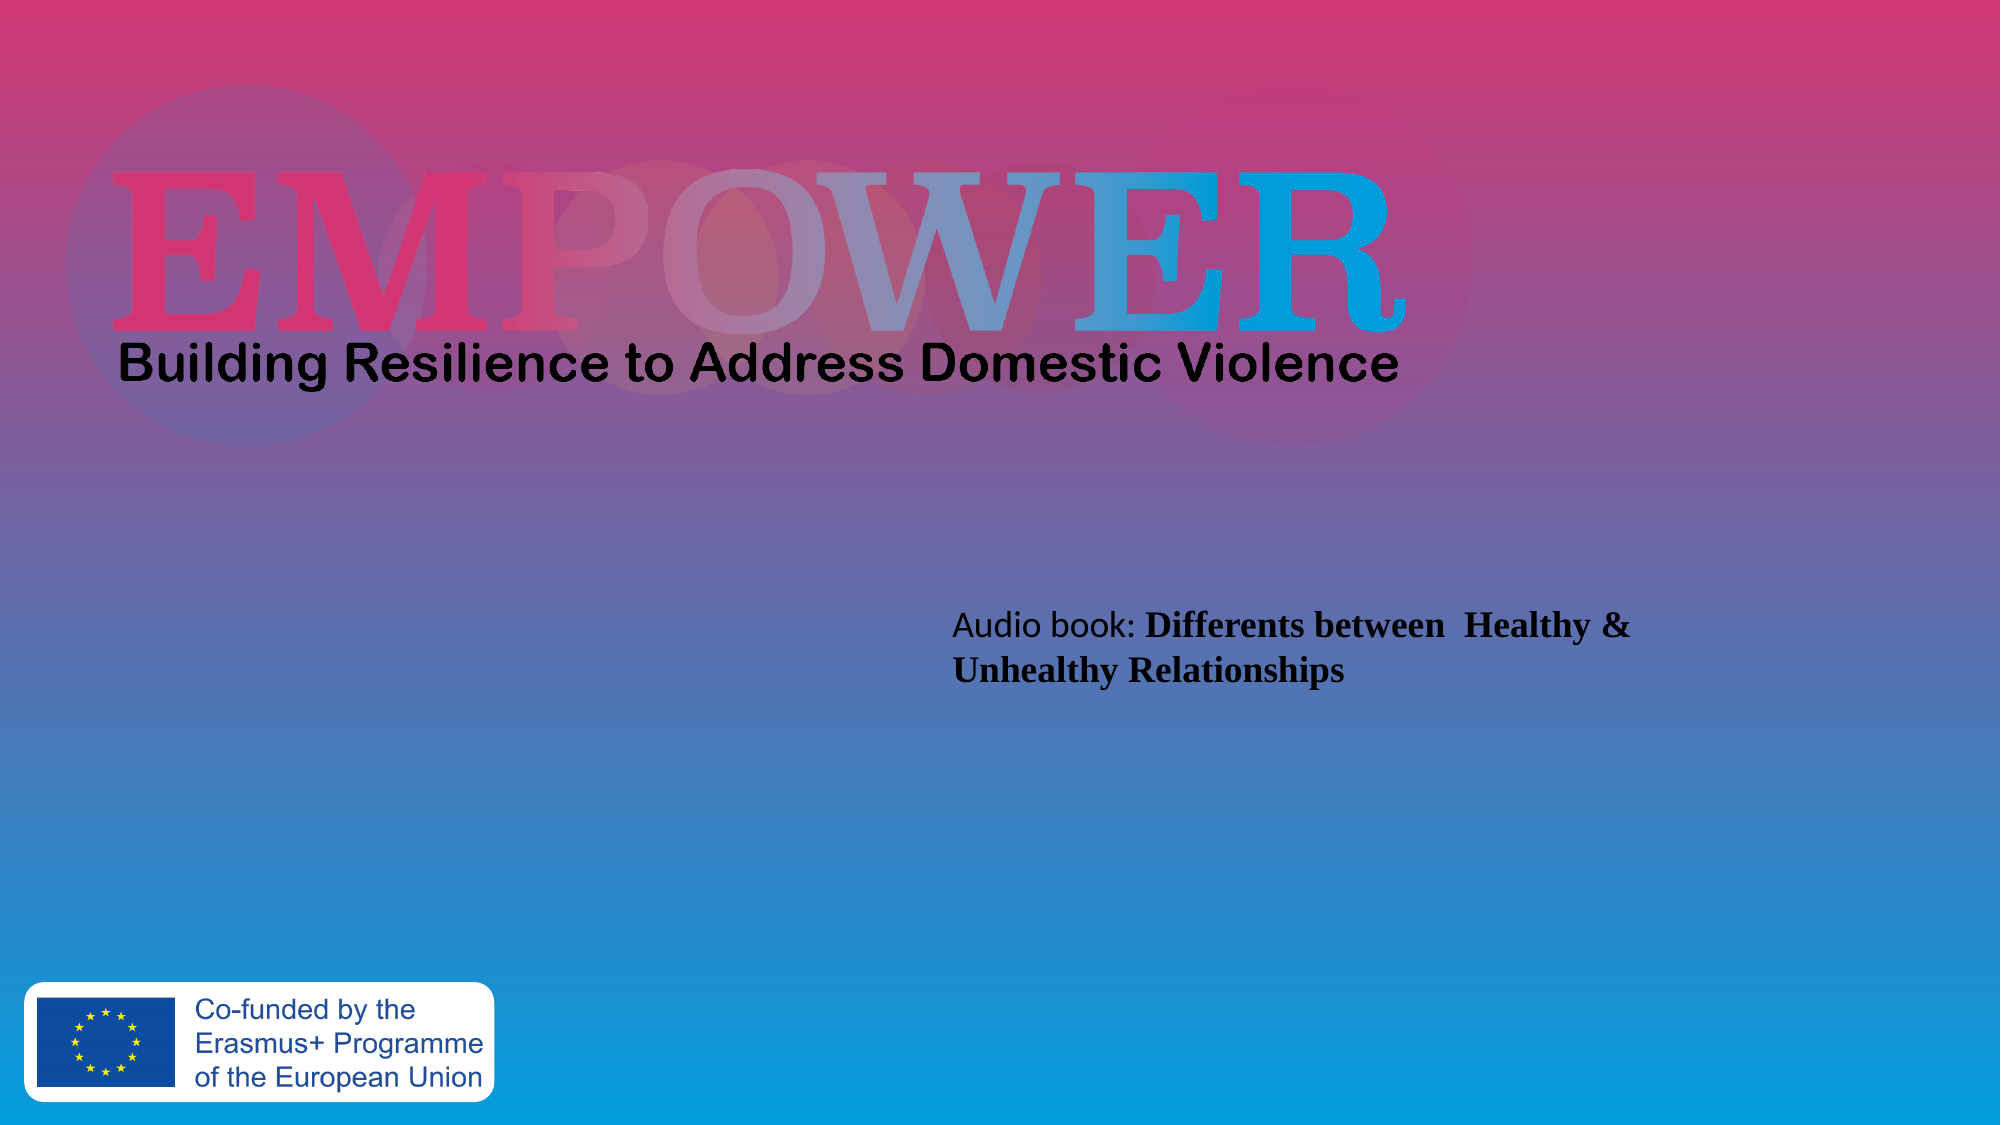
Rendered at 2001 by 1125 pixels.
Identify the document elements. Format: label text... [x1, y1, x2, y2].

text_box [10, 971, 519, 1113]
picture [65, 84, 1473, 447]
text_box Audio book: Differents between Healthy & Unhealthy Relationships [937, 592, 1806, 743]
